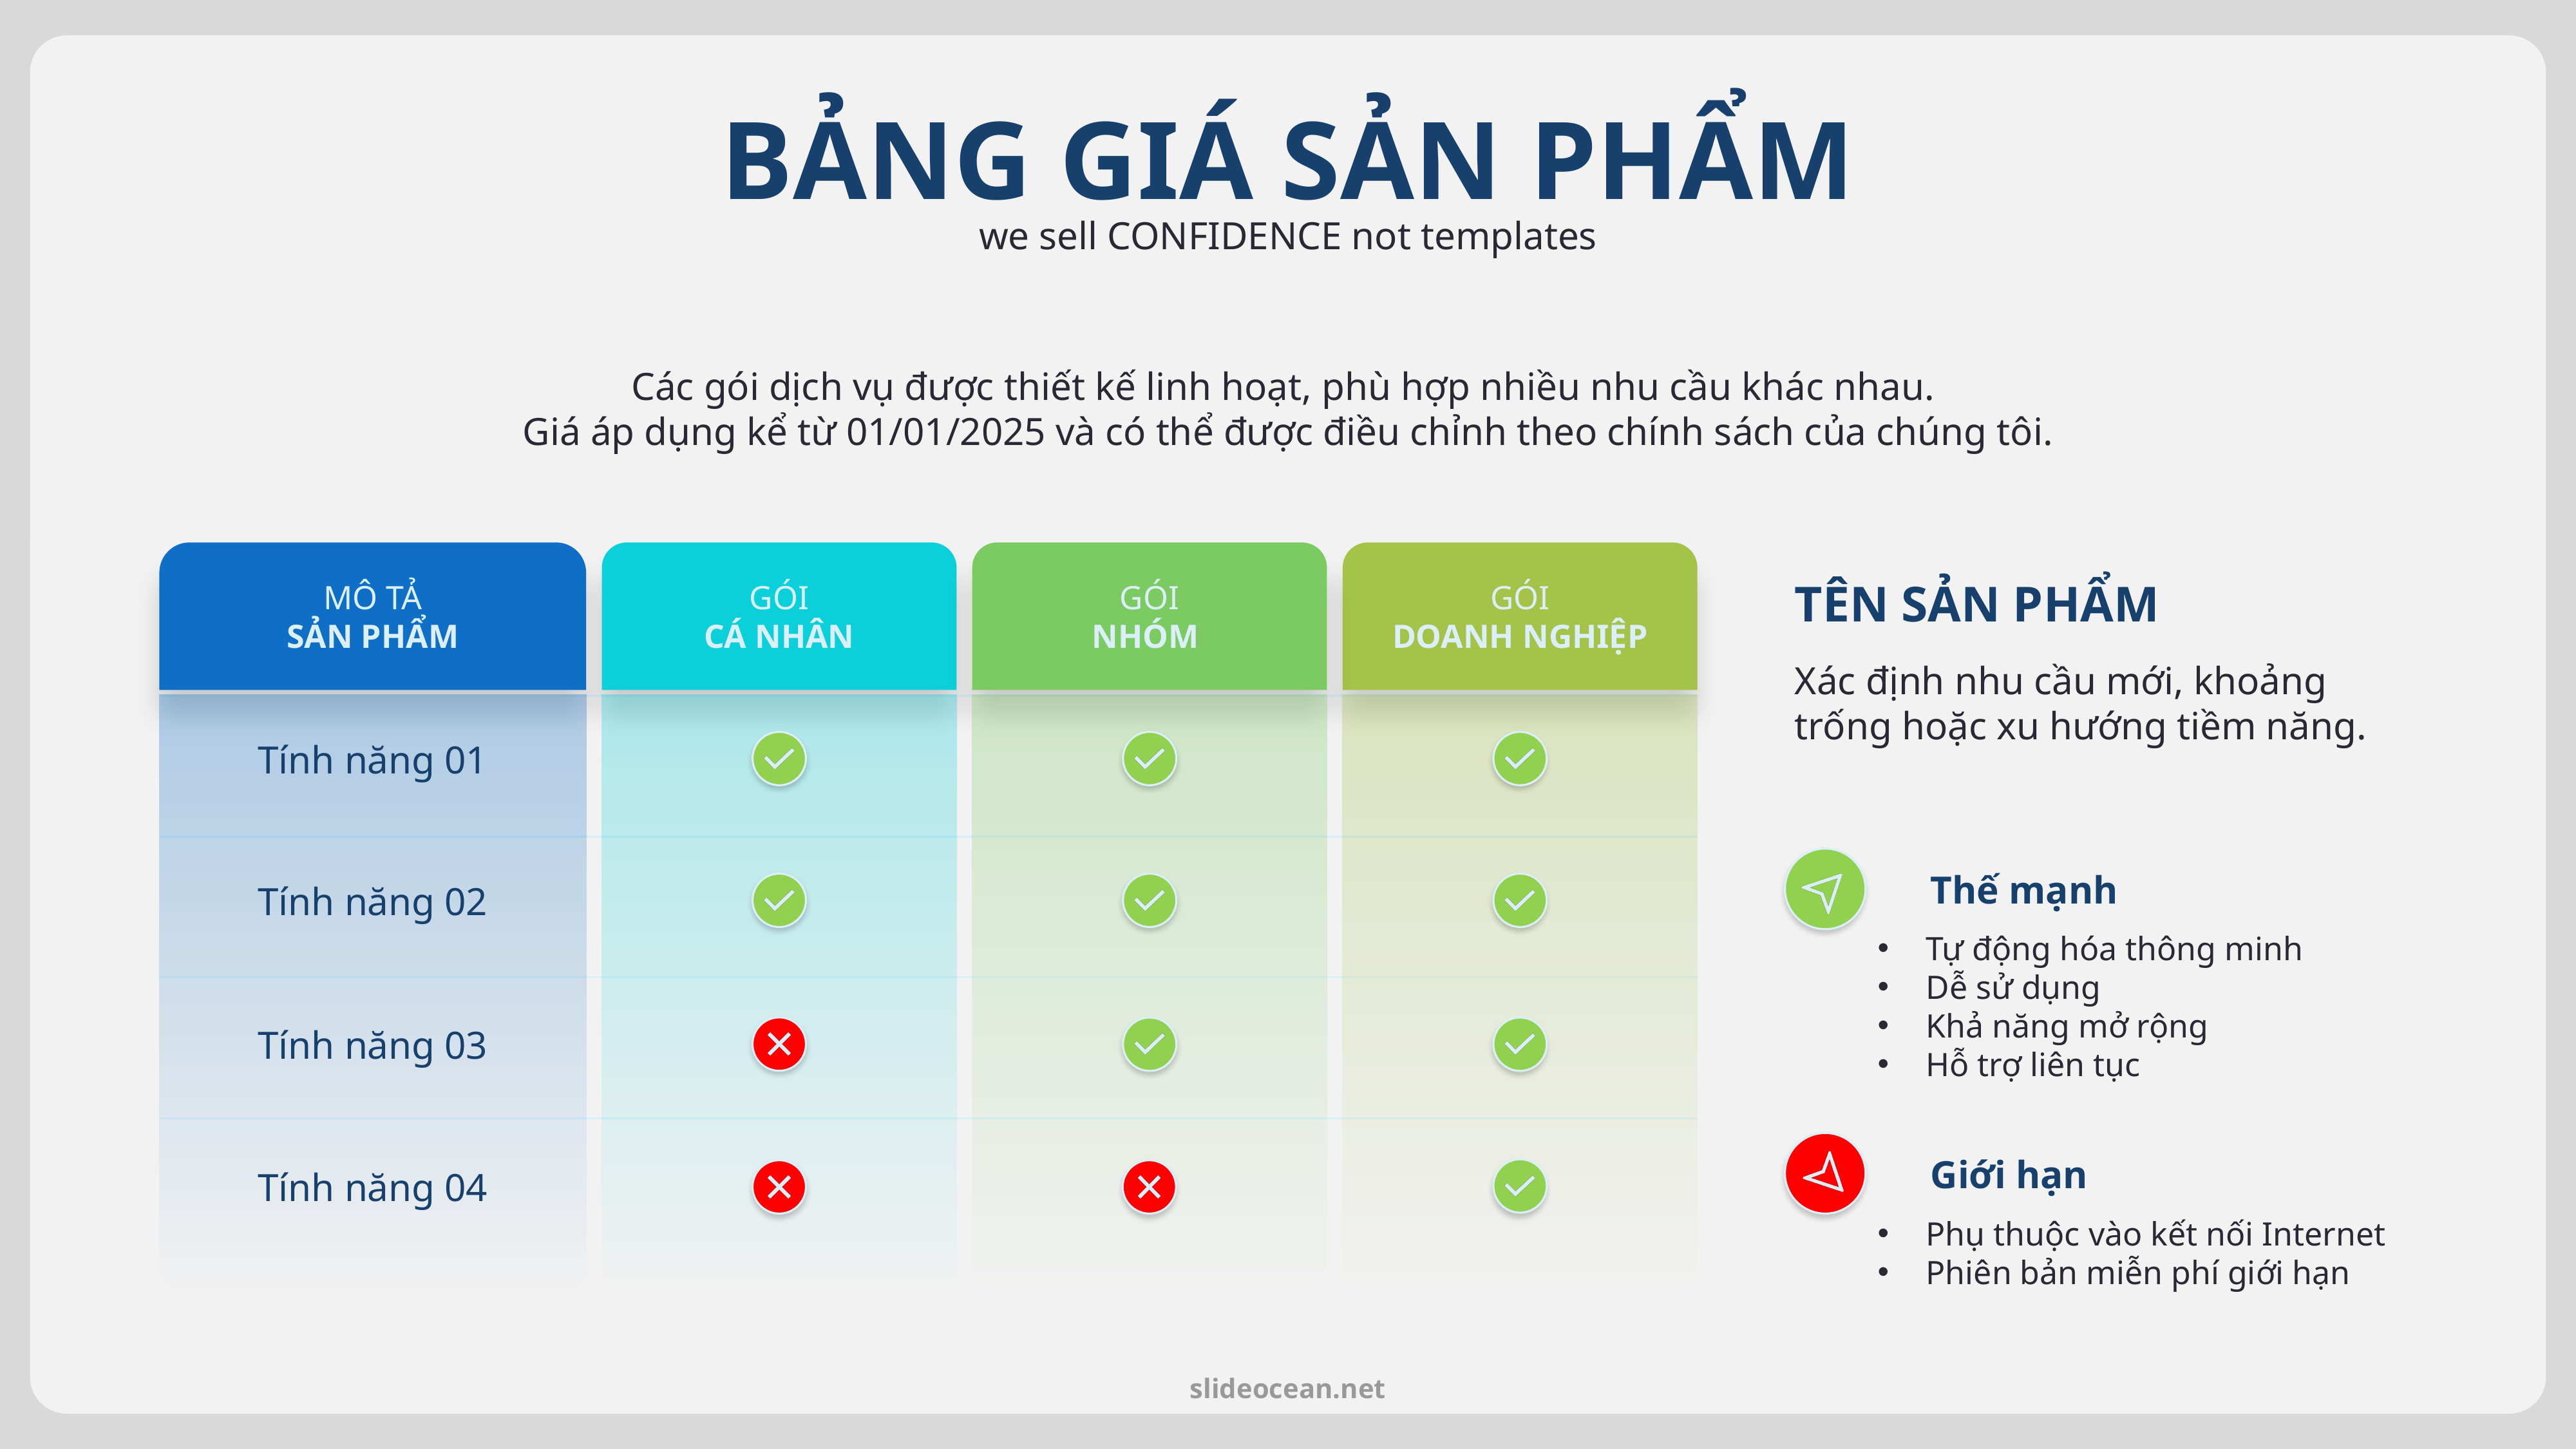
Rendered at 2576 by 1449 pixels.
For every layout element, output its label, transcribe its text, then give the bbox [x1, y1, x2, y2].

text_box [158, 694, 587, 1298]
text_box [752, 1160, 806, 1214]
text_box Giới hạn [1921, 1146, 2348, 1201]
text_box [1493, 1017, 1548, 1072]
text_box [1122, 1017, 1177, 1072]
text_box Các gói dịch vụ được thiết kế linh hoạt, phù hợp nhiều nhu cầu khác nhau. Giá áp dụng kể từ 01/01/2025 và có thể được điều chỉnh theo chính sách của chúng tôi. [410, 358, 2166, 458]
text_box GÓI DOANH NGHIỆP [1341, 541, 1699, 691]
text_box [1341, 694, 1699, 1298]
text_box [752, 1017, 806, 1072]
text_box Xác định nhu cầu mới, khoảng trống hoặc xu hướng tiềm năng. [1785, 652, 2417, 752]
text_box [1785, 1132, 1866, 1214]
text_box Tính năng 04 [194, 1159, 551, 1213]
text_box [752, 731, 806, 786]
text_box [1493, 1159, 1548, 1213]
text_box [1785, 848, 1866, 930]
text_box TÊN SẢN PHẨM [1785, 569, 2212, 637]
text_box BẢNG GIÁ SẢN PHẨM [711, 87, 1865, 226]
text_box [1122, 873, 1177, 928]
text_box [1493, 731, 1548, 786]
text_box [1493, 873, 1548, 928]
text_box GÓI CÁ NHÂN [601, 541, 958, 691]
text_box MÔ TẢ SẢN PHẨM [158, 541, 587, 691]
text_box [601, 1119, 958, 1298]
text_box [1122, 1160, 1177, 1214]
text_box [752, 873, 806, 928]
text_box [0, 0, 2576, 1449]
text_box Thế mạnh [1921, 861, 2348, 916]
text_box Tự động hóa thông minh Dễ sử dụng Khả năng mở rộng Hỗ trợ liên tục [1868, 923, 2500, 1088]
text_box [971, 1119, 1329, 1298]
text_box Phụ thuộc vào kết nối Internet Phiên bản miễn phí giới hạn [1868, 1208, 2500, 1296]
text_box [1122, 731, 1177, 786]
text_box GÓI NHÓM [971, 541, 1329, 691]
text_box we sell CONFIDENCE not templates [969, 226, 1607, 262]
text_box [158, 695, 1698, 1119]
